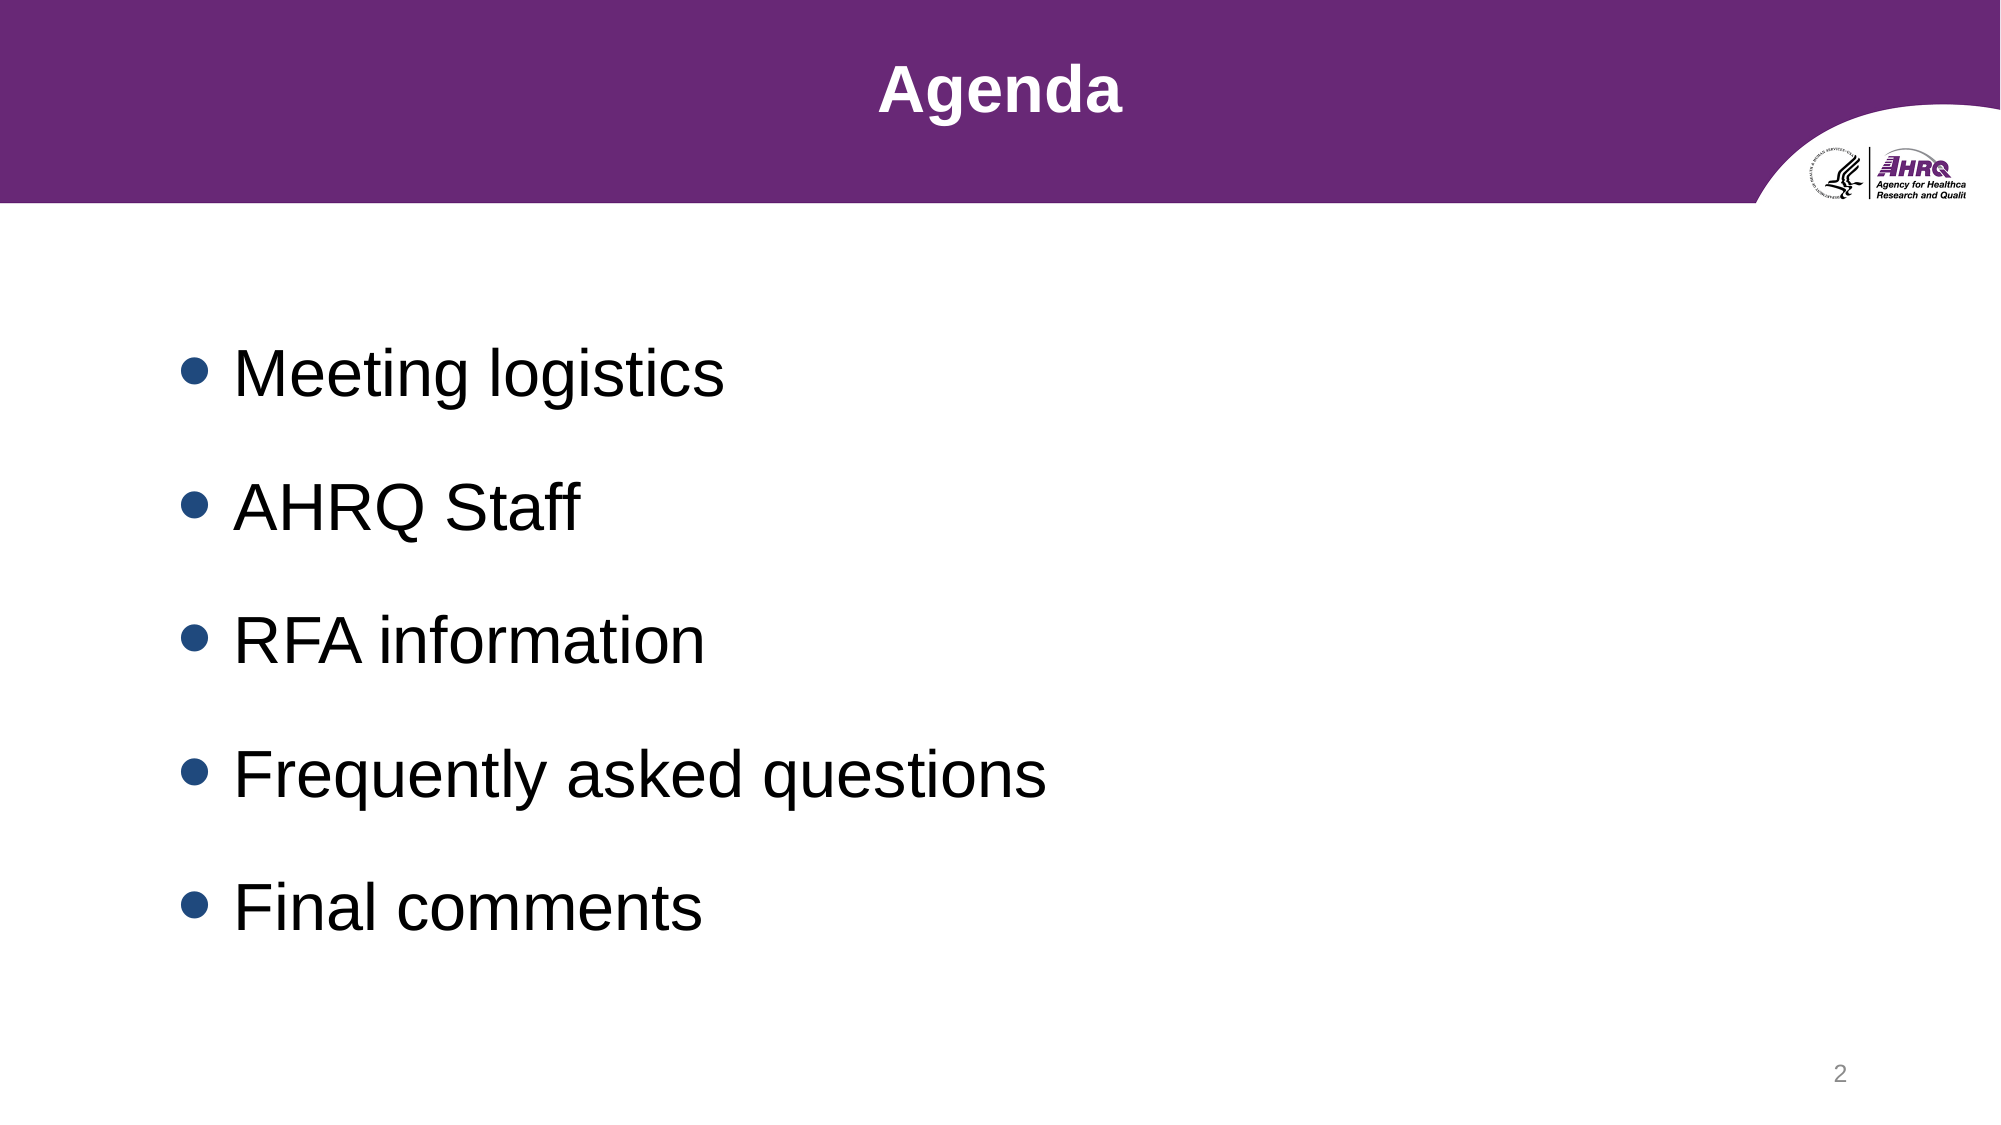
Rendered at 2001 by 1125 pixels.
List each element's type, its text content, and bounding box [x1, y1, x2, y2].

list Meeting logistics AHRQ Staff RFA information Frequently asked questions Final comments [162, 282, 1500, 1025]
slide_number 2 [1412, 1042, 1863, 1103]
title Agenda [275, 37, 1725, 134]
picture [0, 0, 2001, 1125]
